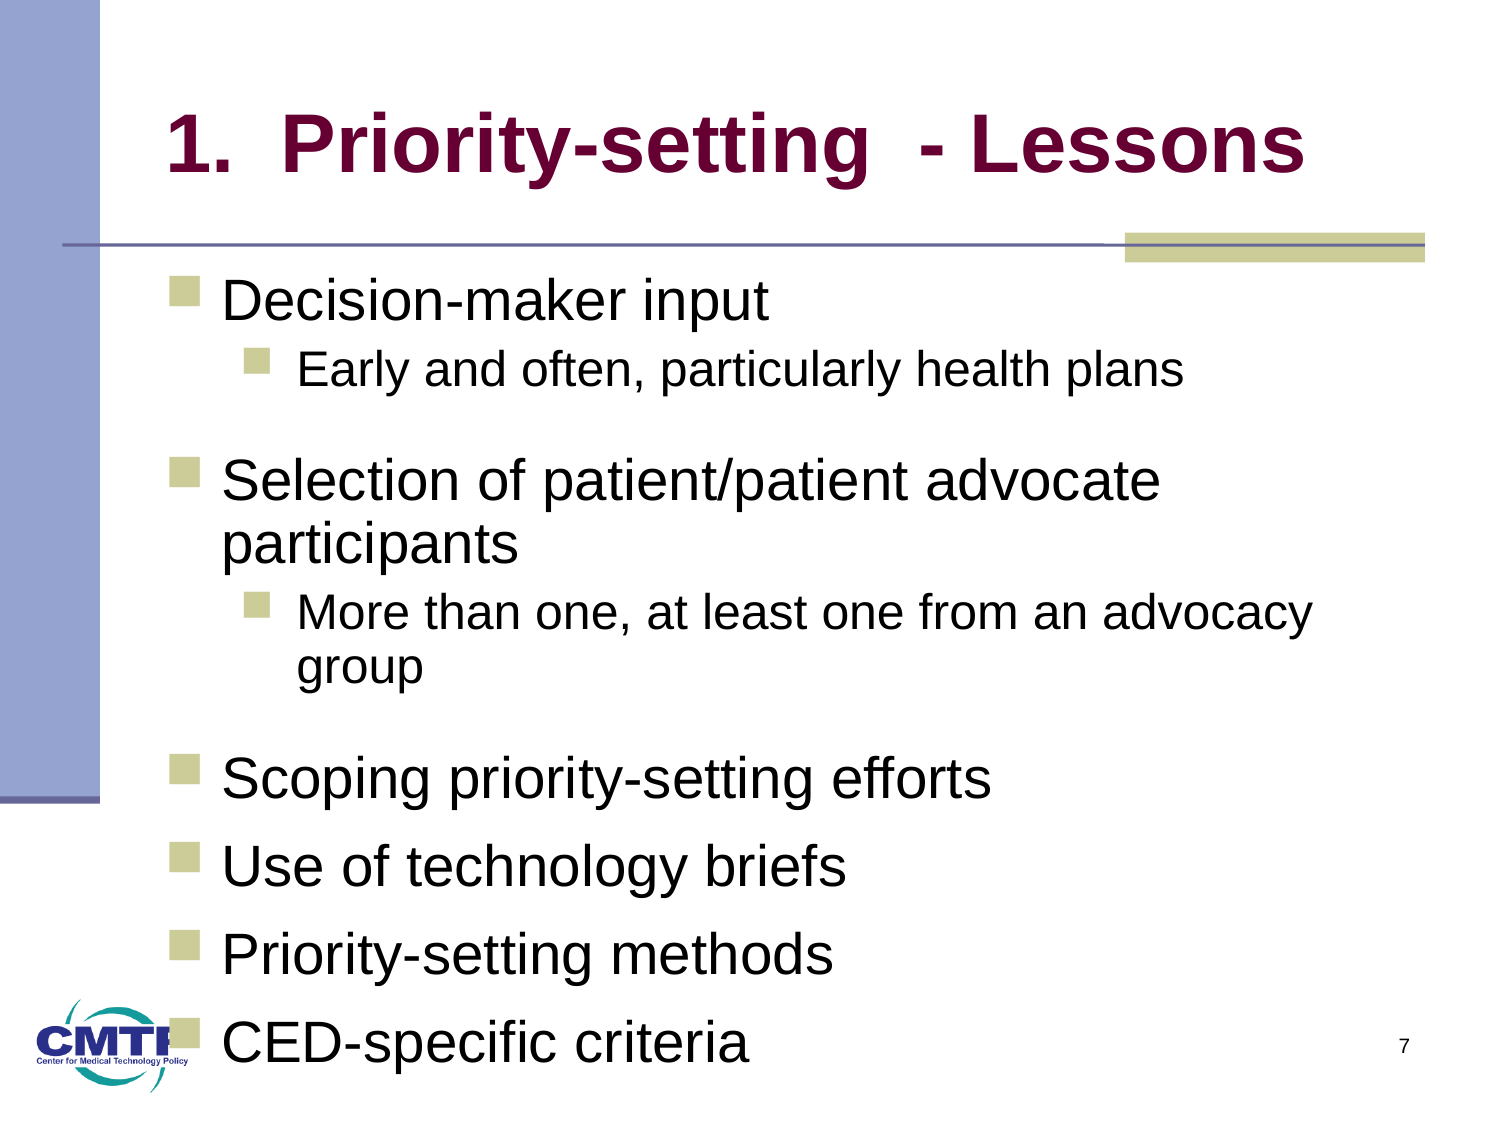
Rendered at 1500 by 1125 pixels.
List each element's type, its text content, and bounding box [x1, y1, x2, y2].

picture [34, 999, 188, 1093]
title 1. Priority-setting - Lessons [149, 45, 1426, 234]
slide_number 7 [1112, 1024, 1426, 1101]
list Decision-maker input Early and often, particularly health plans Selection of patient/patient advocate participants More than one, at least one from an advocacy group Scoping priority-setting efforts Use of technology briefs Priority-setting methods CED-specific criteria [149, 262, 1426, 1006]
